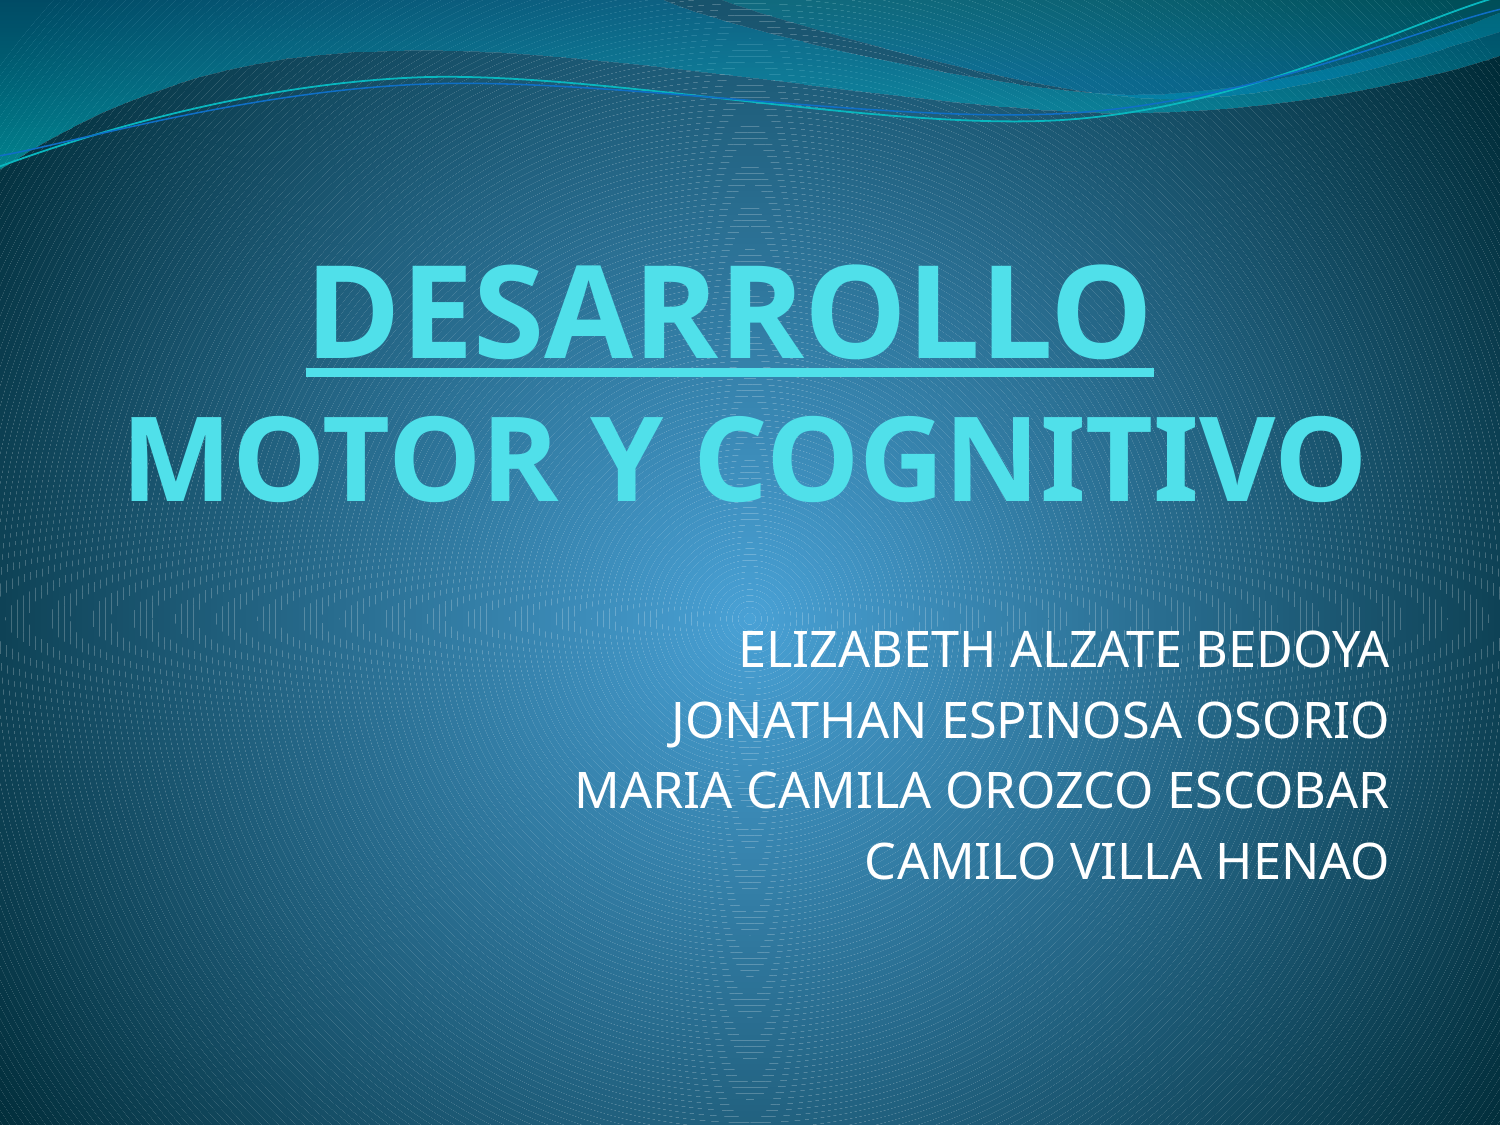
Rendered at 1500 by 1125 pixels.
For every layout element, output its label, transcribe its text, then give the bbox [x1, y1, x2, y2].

title DESARROLLO MOTOR Y COGNITIVO [87, 224, 1376, 525]
subtitle ELIZABETH ALZATE BEDOYA JONATHAN ESPINOSA OSORIO MARIA CAMILA OROZCO ESCOBAR CAMILO VILLA HENAO [112, 609, 1401, 898]
